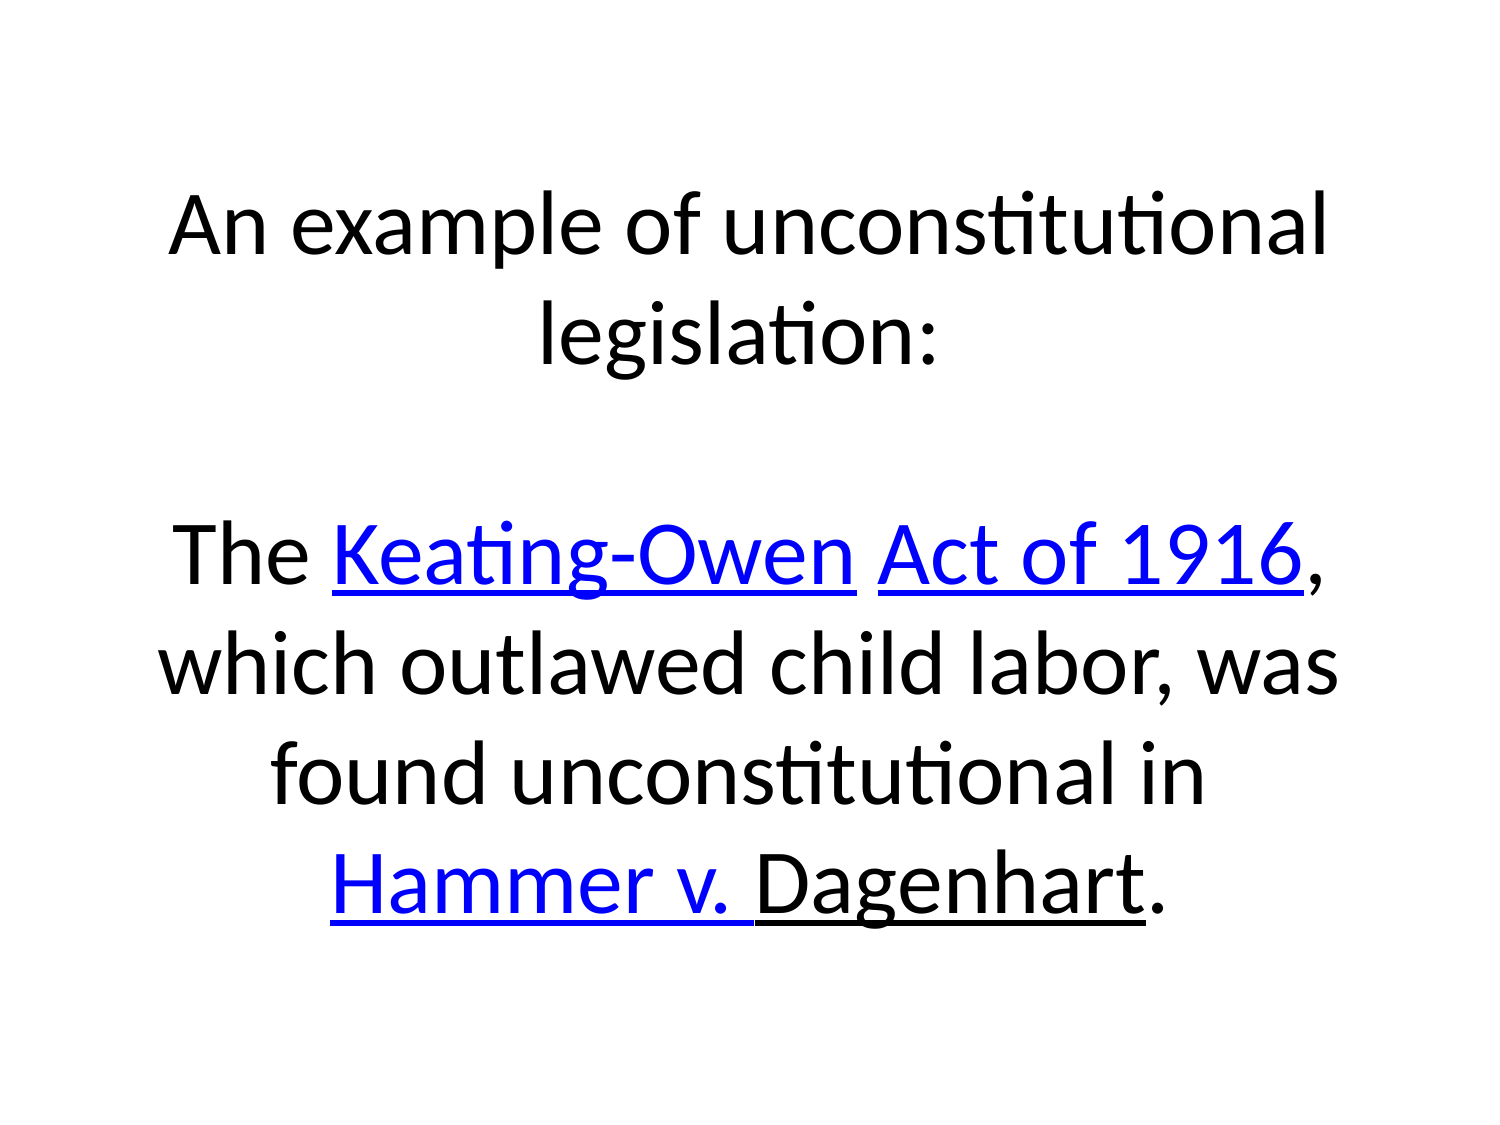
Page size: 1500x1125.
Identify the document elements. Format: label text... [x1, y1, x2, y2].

title An example of unconstitutional legislation: The Keating-Owen Act of 1916, which outlawed child labor, was found unconstitutional in Hammer v. Dagenhart. [74, 44, 1426, 1051]
